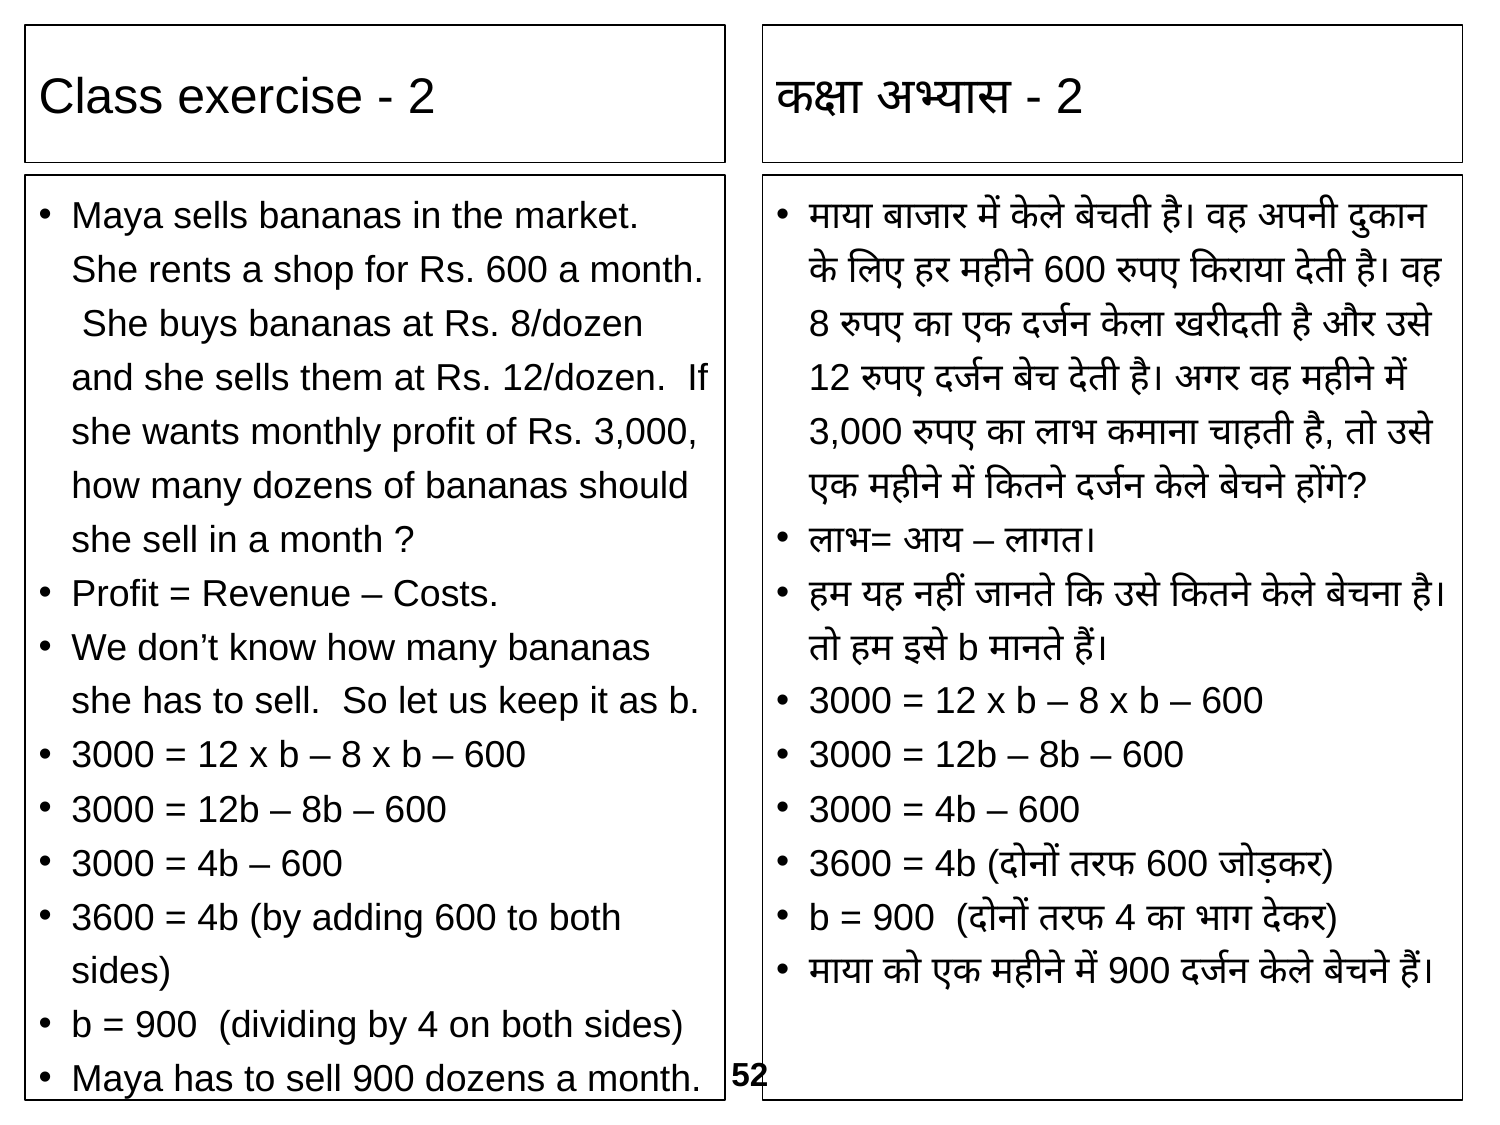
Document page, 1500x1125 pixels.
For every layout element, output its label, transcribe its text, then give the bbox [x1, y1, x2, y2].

slide_number 52 [512, 1042, 988, 1103]
text_box माया बाजार में केले बेचती है। वह अपनी दुकान के लिए हर महीने 600 रुपए किराया देती है। वह 8 रुपए का एक दर्जन केला खरीदती है और उसे 12 रुपए दर्जन बेच देती है। अगर वह महीने में 3,000 रुपए का लाभ कमाना चाहती है, तो उसे एक महीने में कितने दर्जन केले बेचने होंगे? लाभ= आय – लागत। हम यह नहीं जानते कि उसे कितने केले बेचना है। तो हम इसे b मानते हैं। 3000 = 12 x b – 8 x b – 600 3000 = 12b – 8b – 600 3000 = 4b – 600 3600 = 4b (दोनों तरफ 600 जोड़कर) b = 900 (दोनों तरफ 4 का भाग देकर) माया को एक महीने में 900 दर्जन केले बेचने हैं। [762, 174, 1463, 1100]
text_box Maya sells bananas in the market. She rents a shop for Rs. 600 a month. She buys bananas at Rs. 8/dozen and she sells them at Rs. 12/dozen. If she wants monthly profit of Rs. 3,000, how many dozens of bananas should she sell in a month ? Profit = Revenue – Costs. We don’t know how many bananas she has to sell. So let us keep it as b. 3000 = 12 x b – 8 x b – 600 3000 = 12b – 8b – 600 3000 = 4b – 600 3600 = 4b (by adding 600 to both sides) b = 900 (dividing by 4 on both sides) Maya has to sell 900 dozens a month. [24, 174, 725, 1100]
text_box Class exercise - 2 [24, 24, 725, 163]
text_box कक्षा अभ्यास - 2 [762, 24, 1463, 163]
